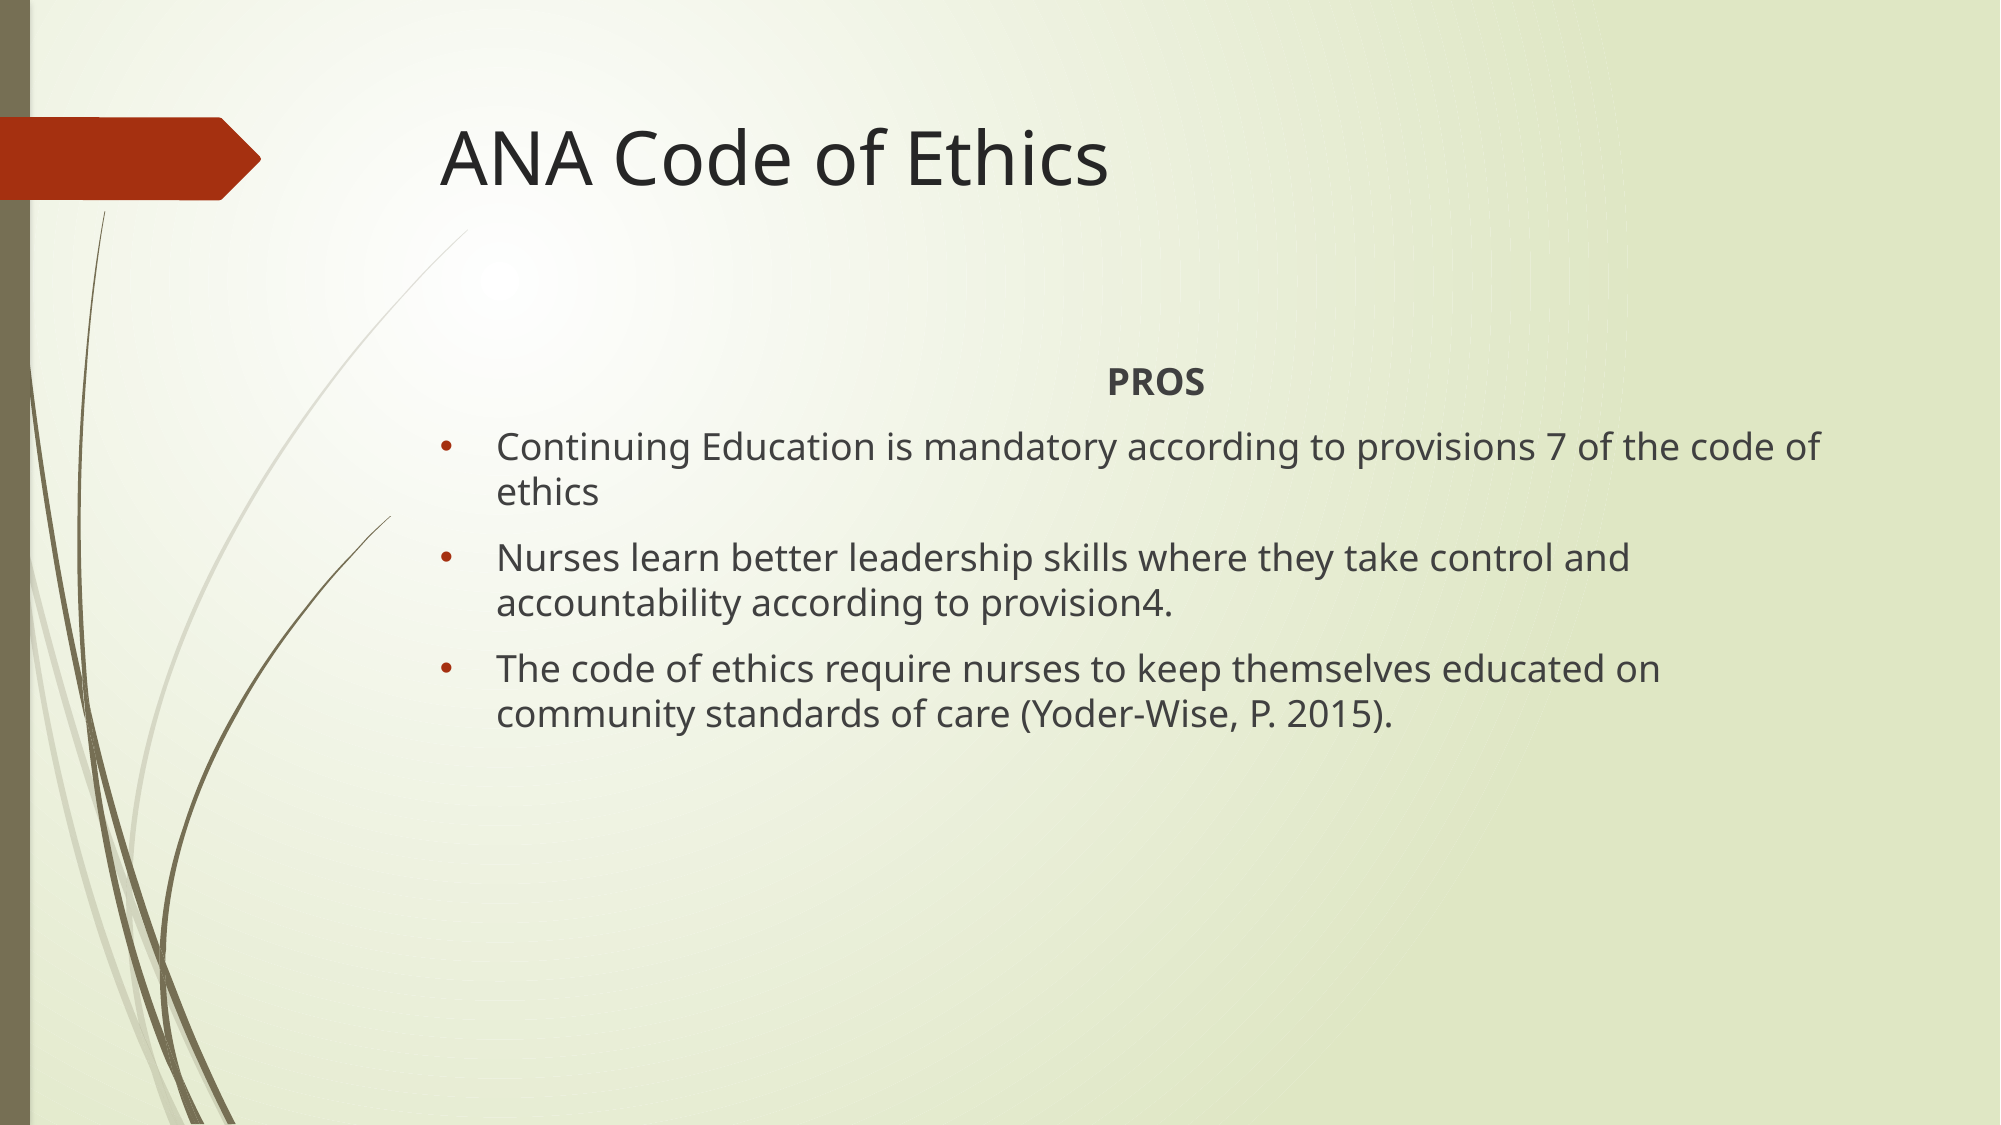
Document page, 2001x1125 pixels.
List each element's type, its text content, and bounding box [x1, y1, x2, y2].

list PROS Continuing Education is mandatory according to provisions 7 of the code of ethics Nurses learn better leadership skills where they take control and accountability according to provision4. The code of ethics require nurses to keep themselves educated on community standards of care (Yoder-Wise, P. 2015). [424, 350, 1888, 970]
title ANA Code of Ethics [425, 102, 1888, 313]
